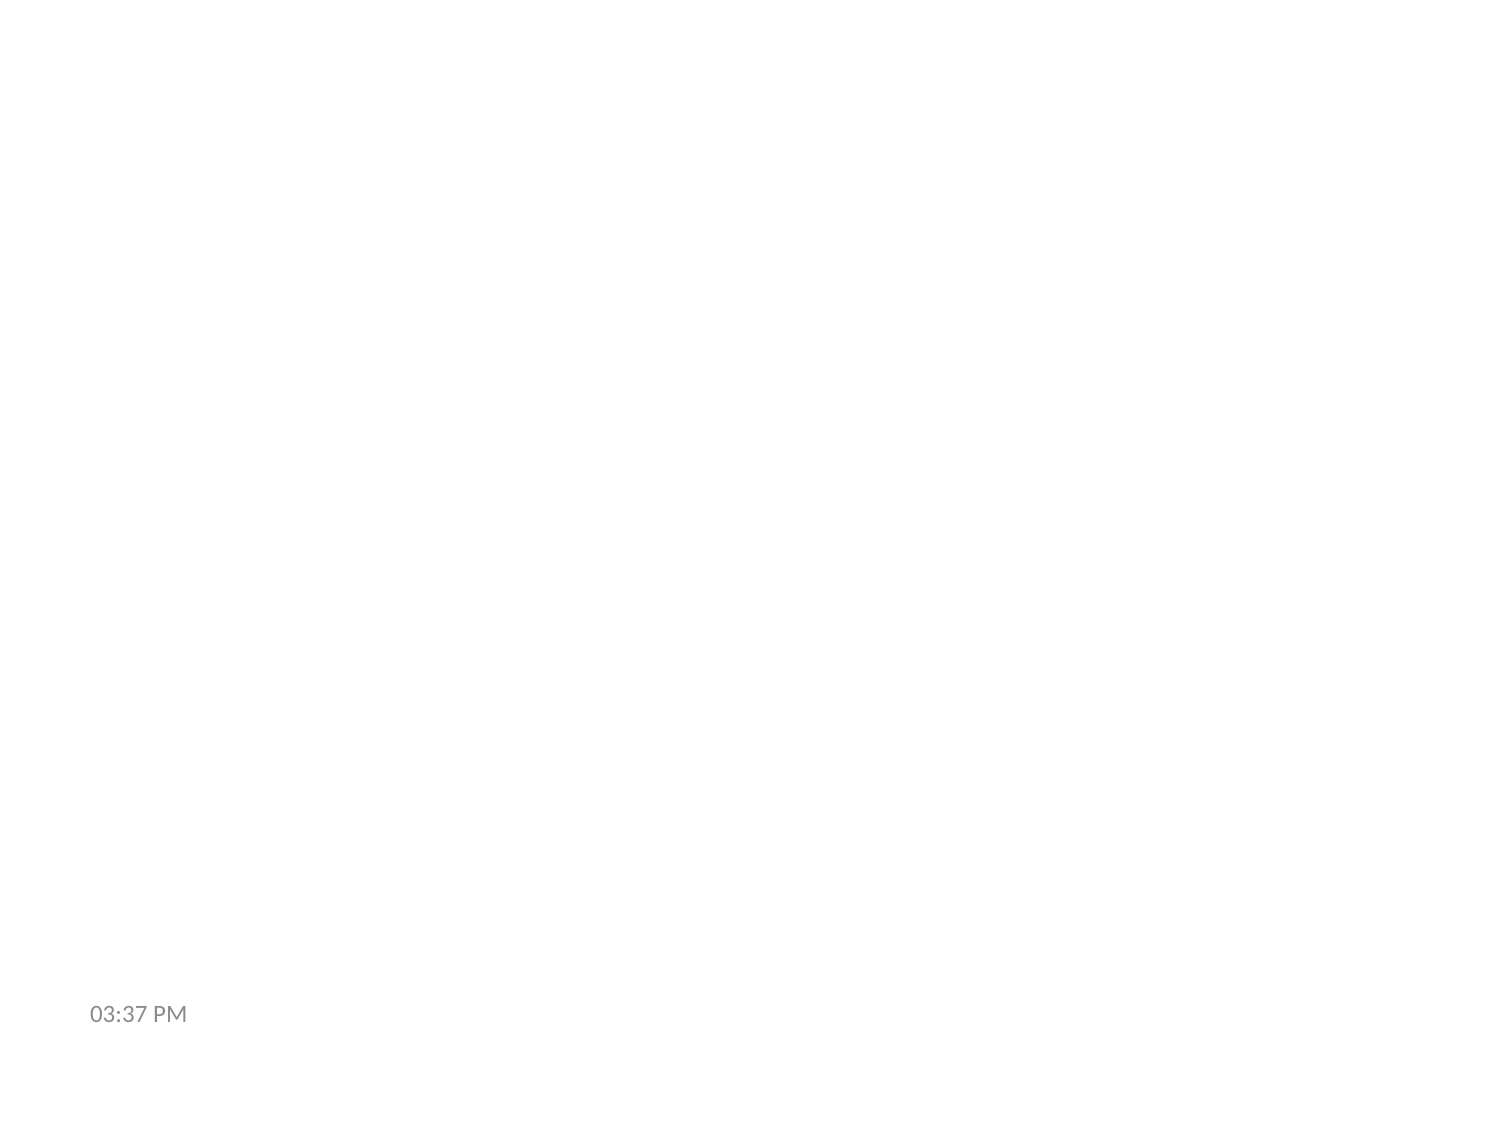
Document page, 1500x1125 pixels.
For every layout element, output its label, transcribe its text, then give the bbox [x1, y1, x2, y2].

text_box 3:35 PM [75, 982, 425, 1043]
